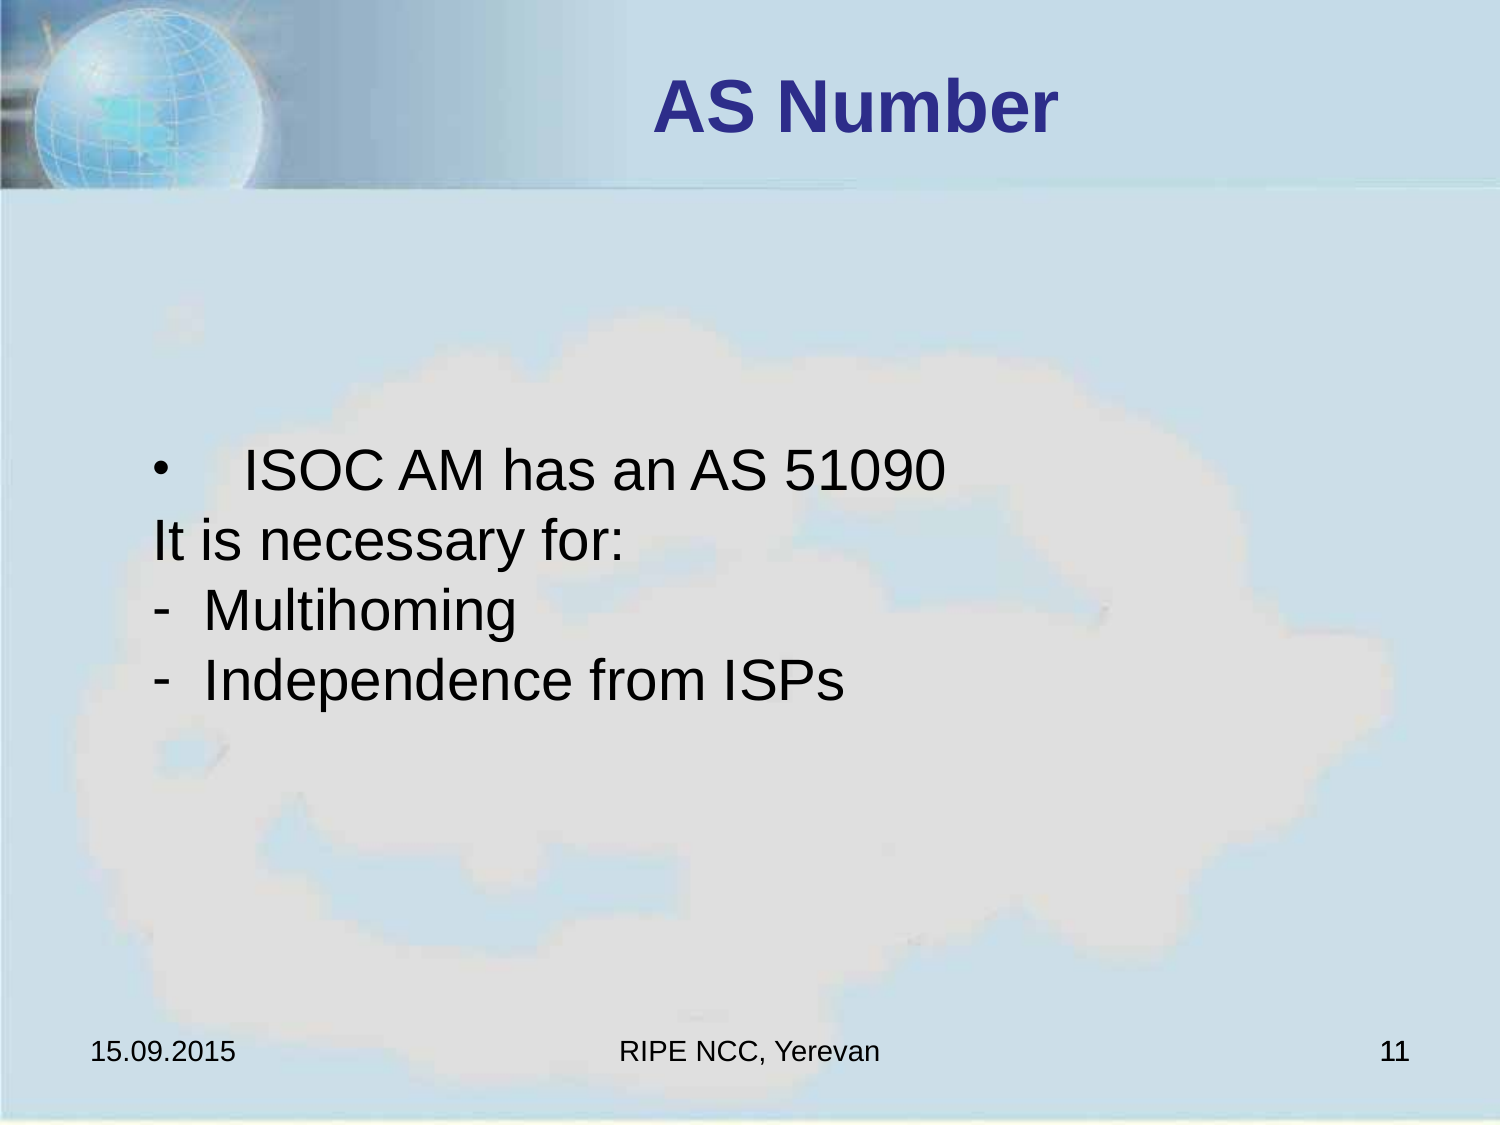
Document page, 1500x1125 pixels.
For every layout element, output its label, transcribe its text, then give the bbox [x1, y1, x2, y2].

text_box ISOC AM has an AS 51090 It is necessary for: Multihoming Independence from ISPs [137, 424, 1450, 720]
picture [0, 0, 1500, 1125]
text_box AS Number [312, 49, 1400, 155]
footer RIPE NCC, Yerevan [512, 1024, 988, 1103]
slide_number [74, 1024, 426, 1103]
slide_number 11 [1074, 1024, 1426, 1103]
